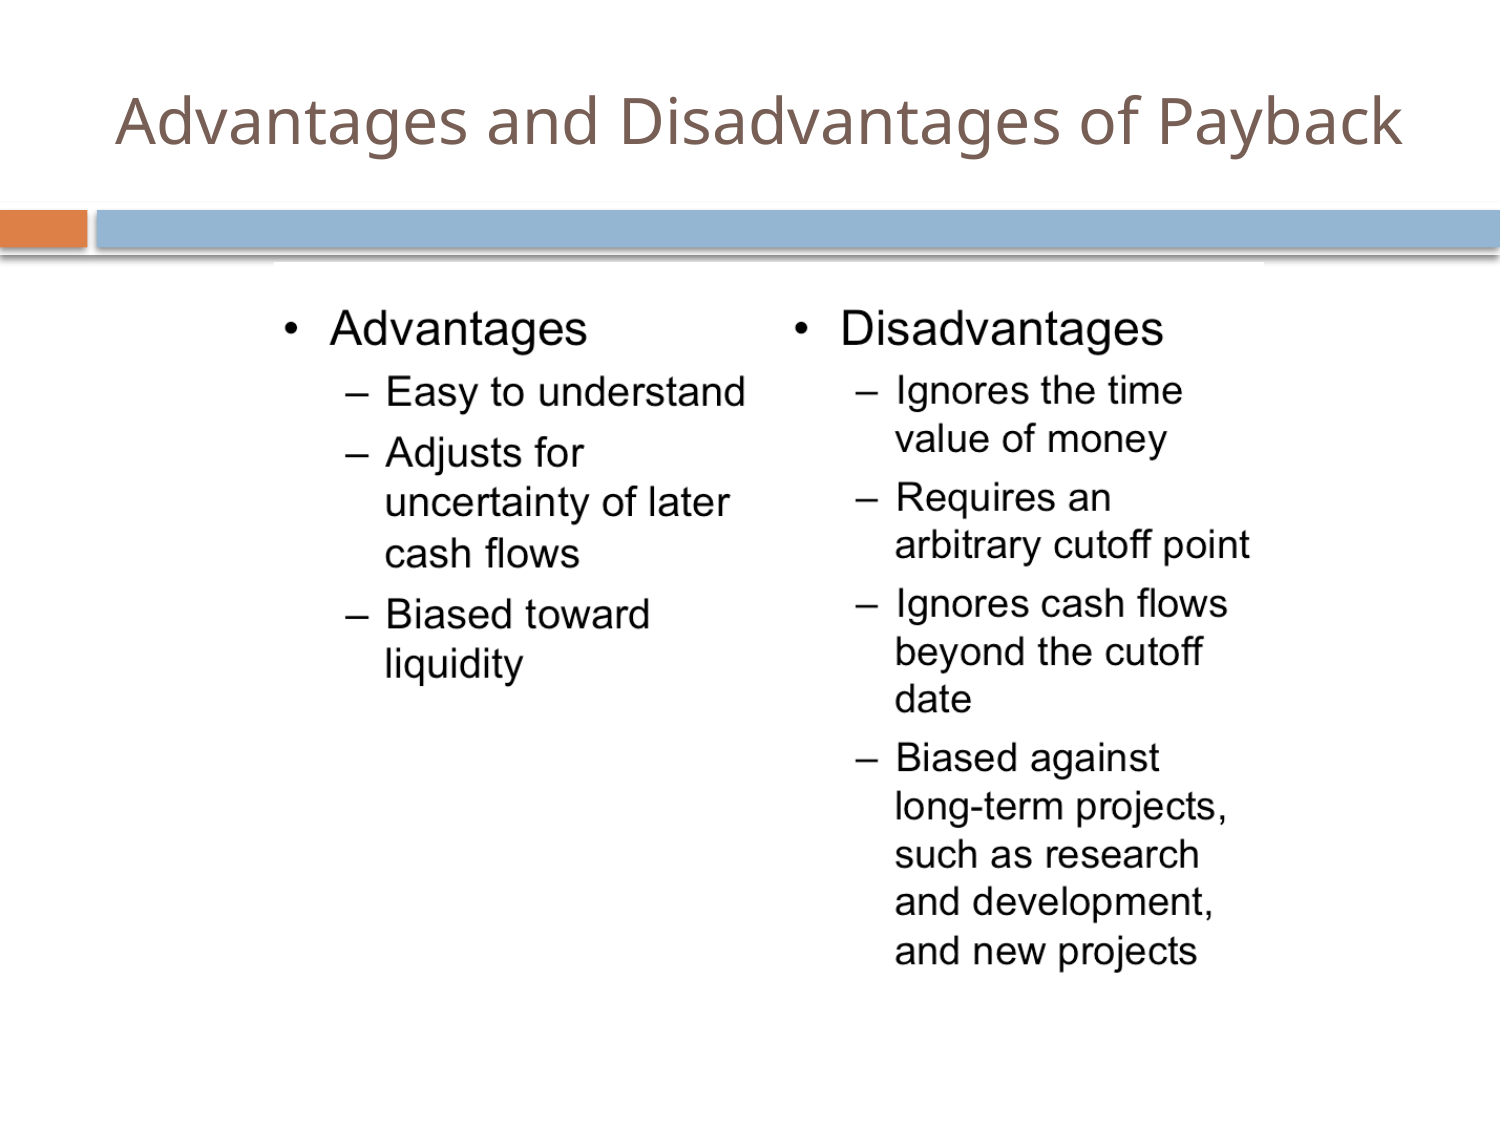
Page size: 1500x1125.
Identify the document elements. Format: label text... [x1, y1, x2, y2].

title Advantages and Disadvantages of Payback [100, 37, 1438, 200]
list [100, 262, 1439, 1001]
